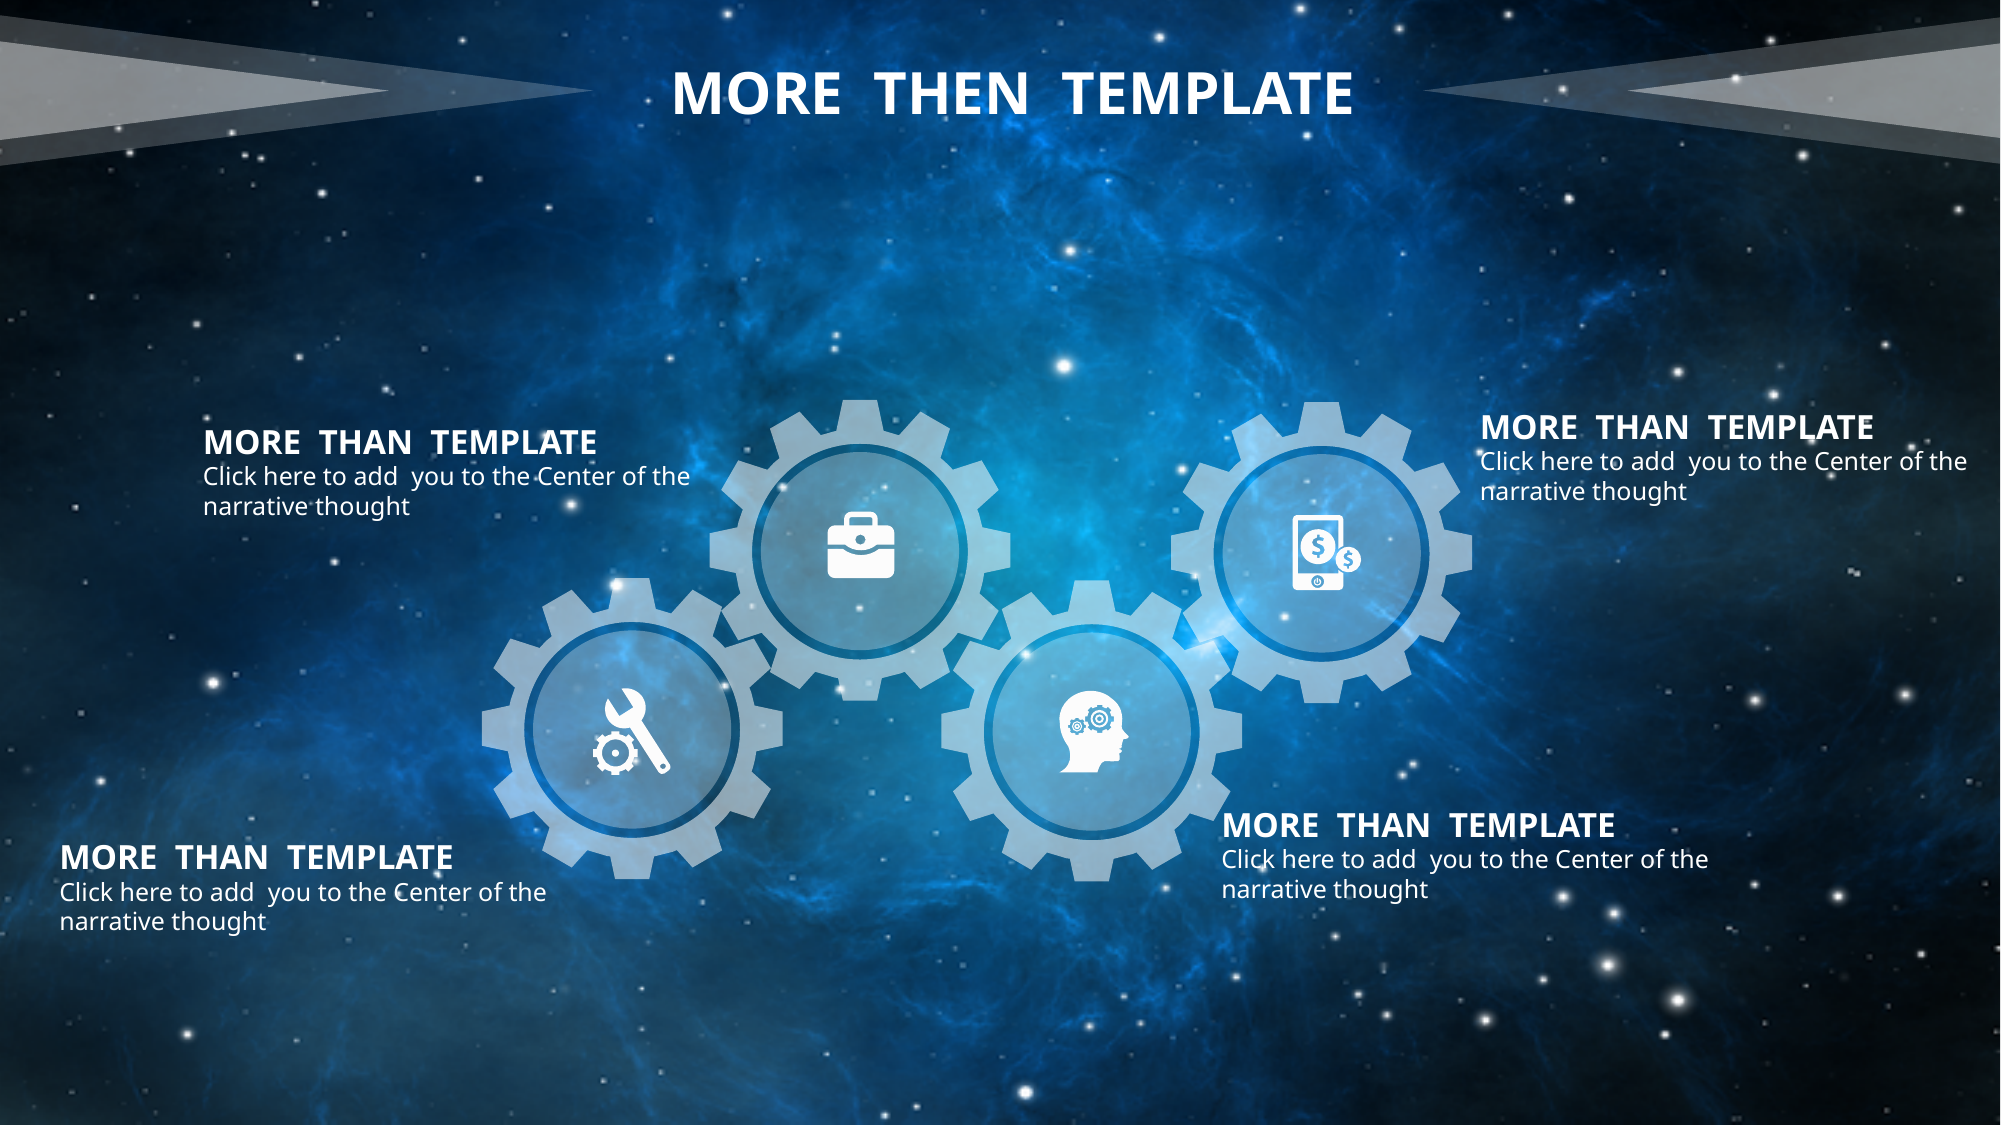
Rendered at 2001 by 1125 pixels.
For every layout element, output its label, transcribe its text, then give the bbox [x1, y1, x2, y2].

text_box MORE THEN TEMPLATE [626, 40, 1370, 136]
text_box [720, 399, 1011, 701]
text_box MORE THAN TEMPLATE Click here to add you to the Center of the narrative thought [1465, 398, 1997, 578]
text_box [1292, 514, 1363, 591]
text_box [1059, 690, 1133, 773]
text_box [827, 511, 895, 579]
text_box [941, 580, 1243, 882]
text_box [481, 593, 783, 880]
text_box [760, 452, 960, 651]
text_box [592, 686, 672, 776]
text_box [1222, 454, 1421, 653]
text_box MORE THAN TEMPLATE Click here to add you to the Center of the narrative thought [188, 413, 720, 593]
text_box [1171, 402, 1465, 704]
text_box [1422, 14, 2000, 167]
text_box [0, 14, 594, 167]
picture [0, 0, 2001, 1125]
text_box [992, 632, 1191, 831]
text_box MORE THAN TEMPLATE Click here to add you to the Center of the narrative thought [44, 828, 576, 1009]
text_box MORE THAN TEMPLATE Click here to add you to the Center of the narrative thought [1206, 796, 1738, 976]
text_box [533, 630, 732, 829]
